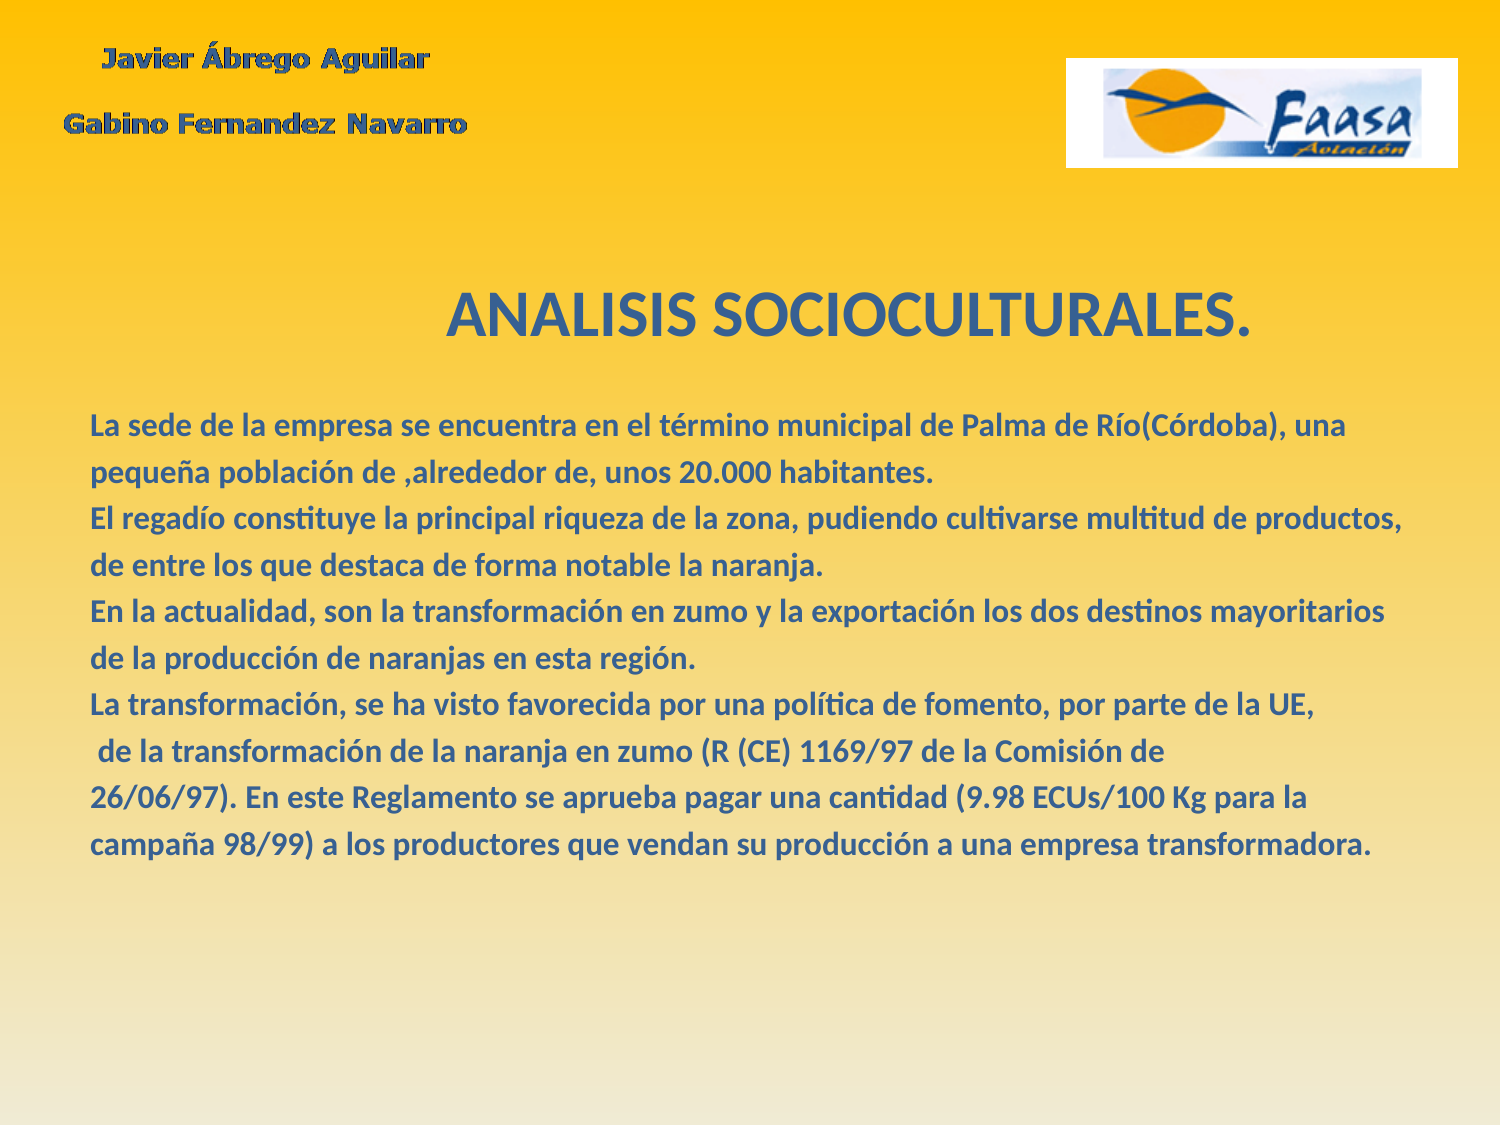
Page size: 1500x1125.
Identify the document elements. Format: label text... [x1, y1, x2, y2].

list ANALISIS SOCIOCULTURALES. La sede de la empresa se encuentra en el término municipal de Palma de Río(Córdoba), una pequeña población de ,alrededor de, unos 20.000 habitantes. El regadío constituye la principal riqueza de la zona, pudiendo cultivarse multitud de productos, de entre los que destaca de forma notable la naranja. En la actualidad, son la transformación en zumo y la exportación los dos destinos mayoritarios de la producción de naranjas en esta región. La transformación, se ha visto favorecida por una política de fomento, por parte de la UE, de la transformación de la naranja en zumo (R (CE) 1169/97 de la Comisión de 26/06/97). En este Reglamento se aprueba pagar una cantidad (9.98 ECUs/100 Kg para la campaña 98/99) a los productores que vendan su producción a una empresa transformadora. [75, 262, 1454, 1005]
picture [0, 0, 530, 214]
picture [1066, 58, 1458, 168]
